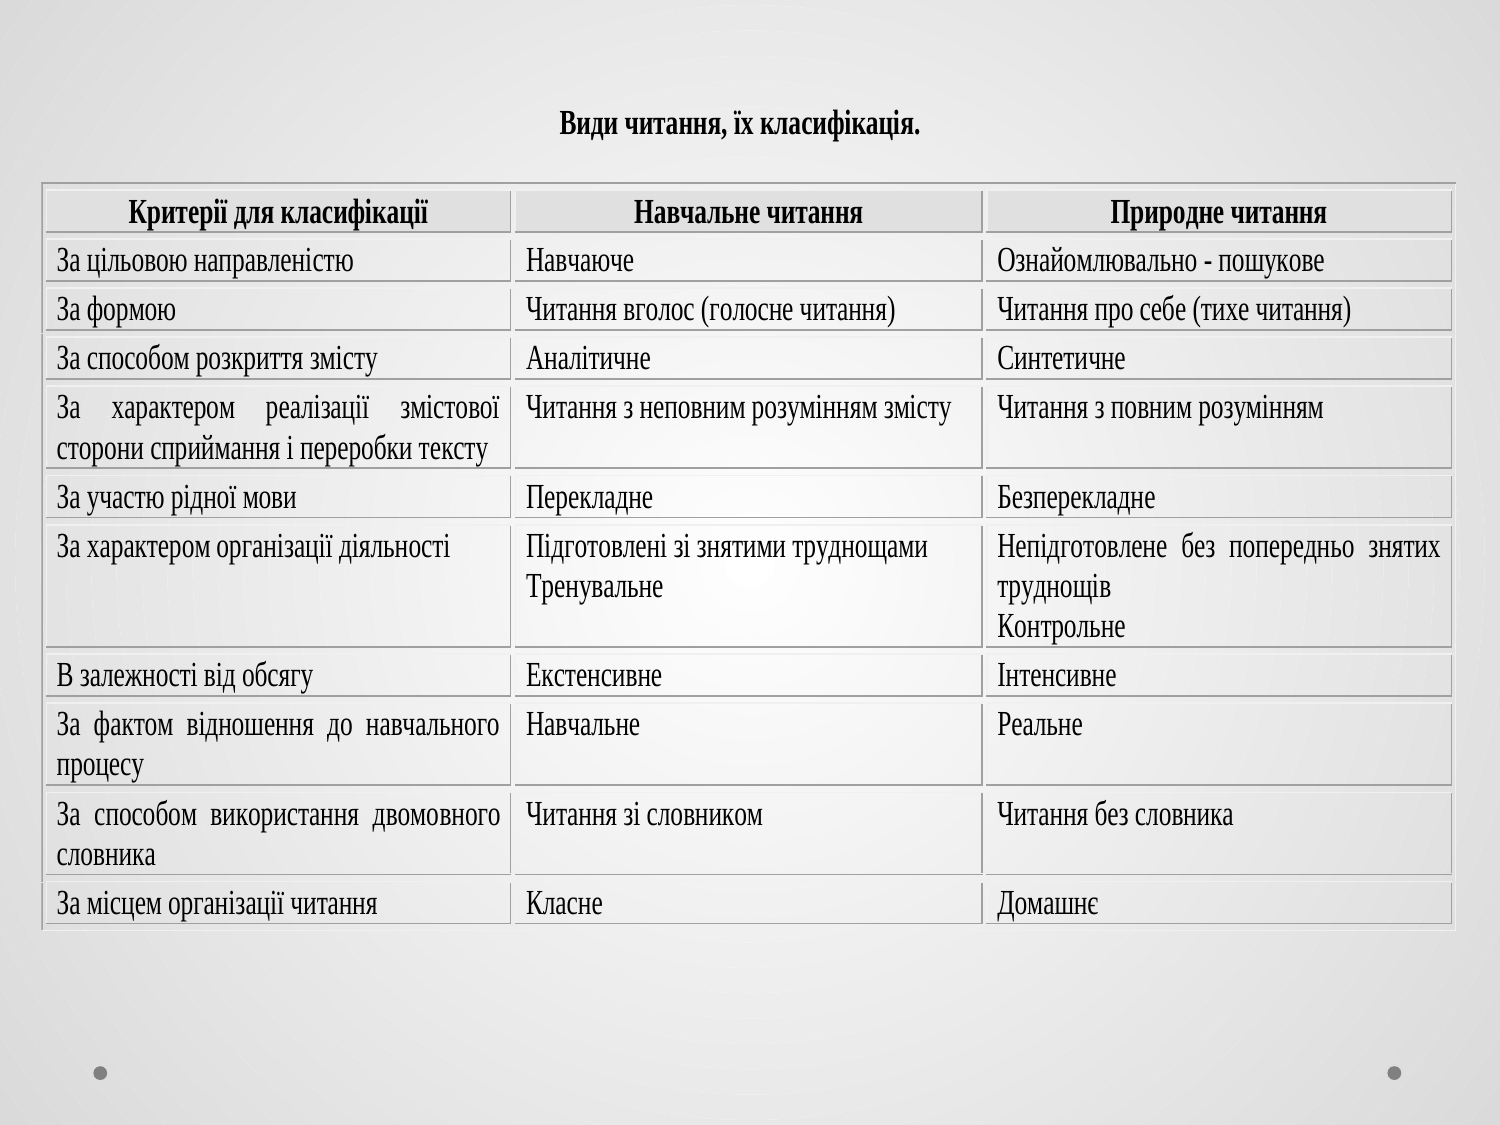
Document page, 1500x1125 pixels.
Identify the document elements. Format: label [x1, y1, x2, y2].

picture [41, 101, 1459, 965]
